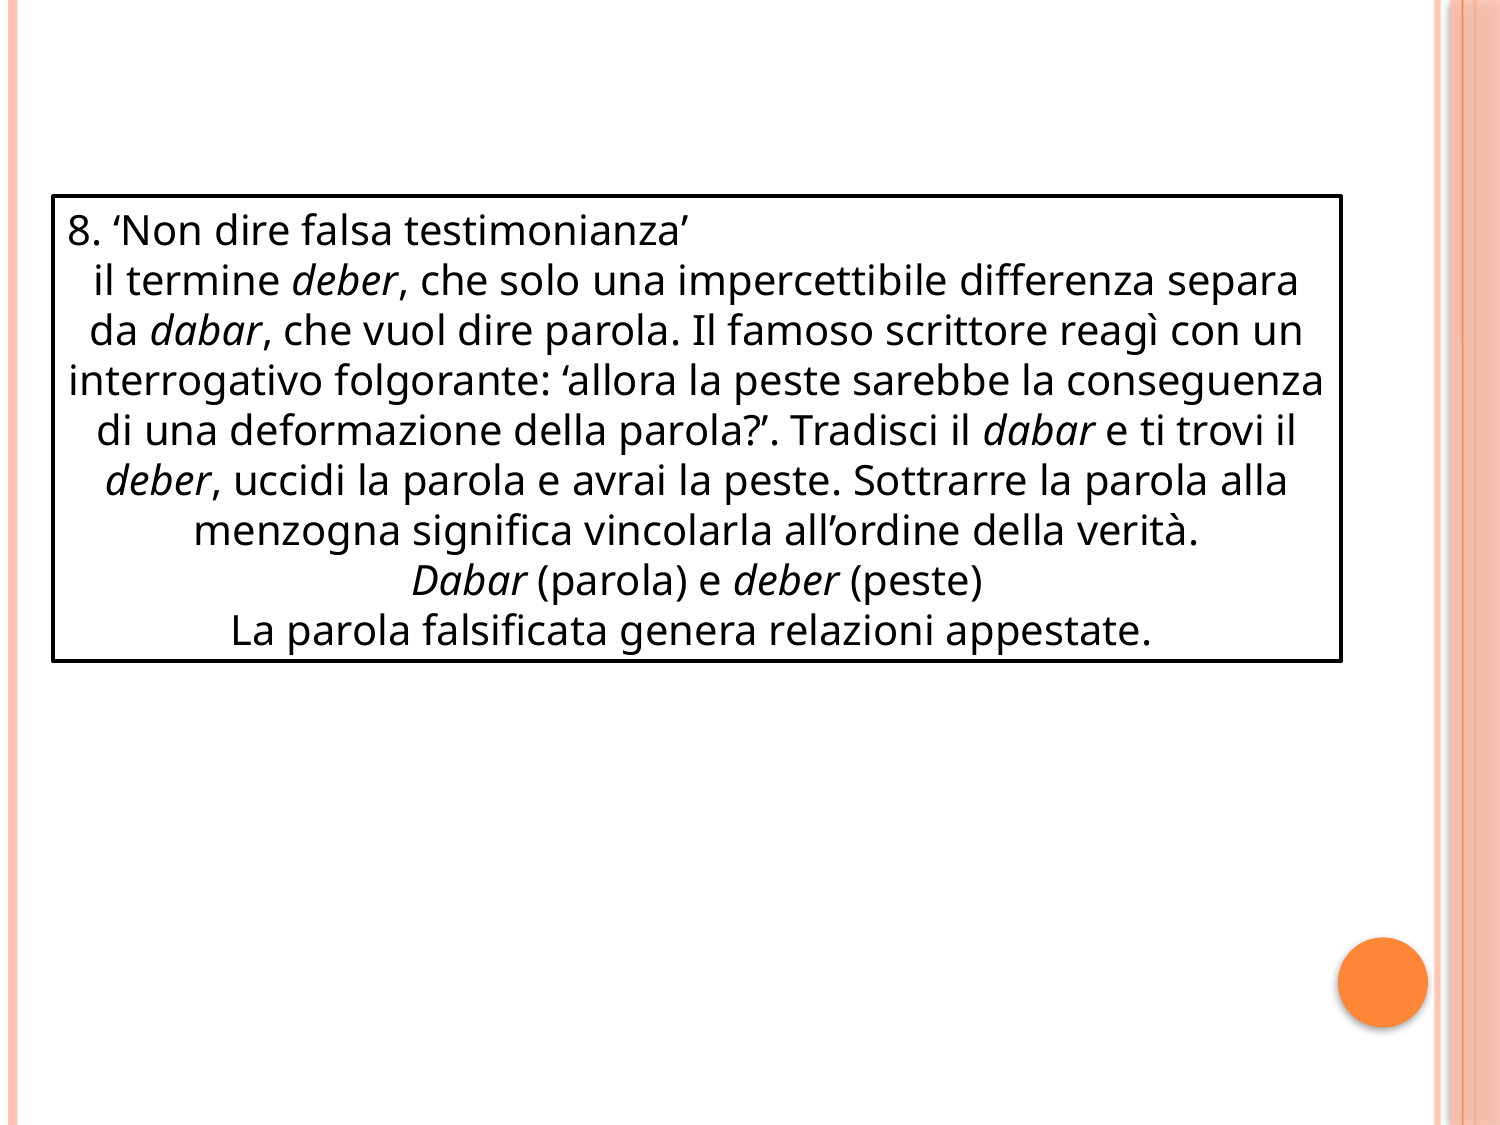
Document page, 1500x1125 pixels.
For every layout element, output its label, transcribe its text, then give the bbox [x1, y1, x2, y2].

text_box 8. ‘Non dire falsa testimonianza’ il termine deber, che solo una impercettibile differenza separa da dabar, che vuol dire parola. Il famoso scrittore reagì con un interrogativo folgorante: ‘allora la peste sarebbe la conseguenza di una deformazione della parola?’. Tradisci il dabar e ti trovi il deber, uccidi la parola e avrai la peste. Sottrarre la parola alla menzogna significa vincolarla all’ordine della verità. Dabar (parola) e deber (peste) La parola falsificata genera relazioni appestate. [51, 194, 1343, 663]
